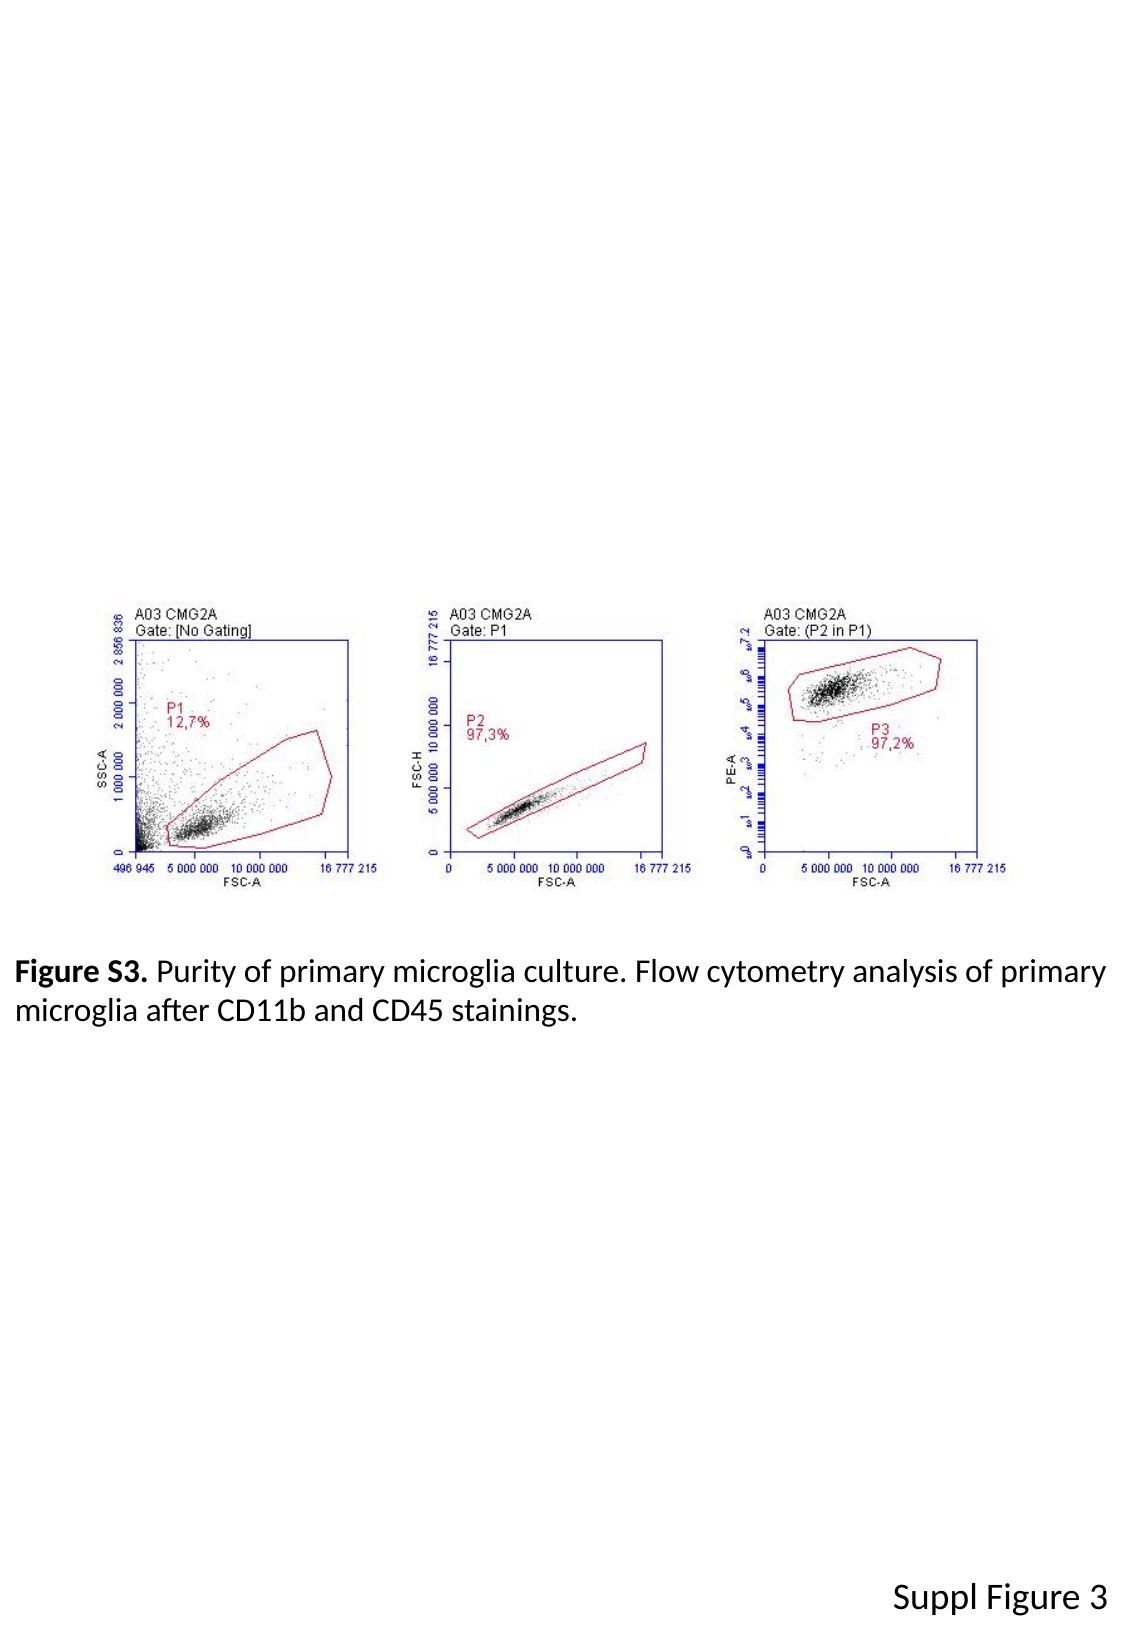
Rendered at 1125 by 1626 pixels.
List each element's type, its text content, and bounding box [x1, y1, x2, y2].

text_box Figure S3. Purity of primary microglia culture. Flow cytometry analysis of primary microglia after CD11b and CD45 stainings. [0, 941, 1125, 1036]
text_box Suppl Figure 3 [878, 1564, 1124, 1625]
picture [85, 601, 399, 940]
picture [400, 601, 1028, 940]
